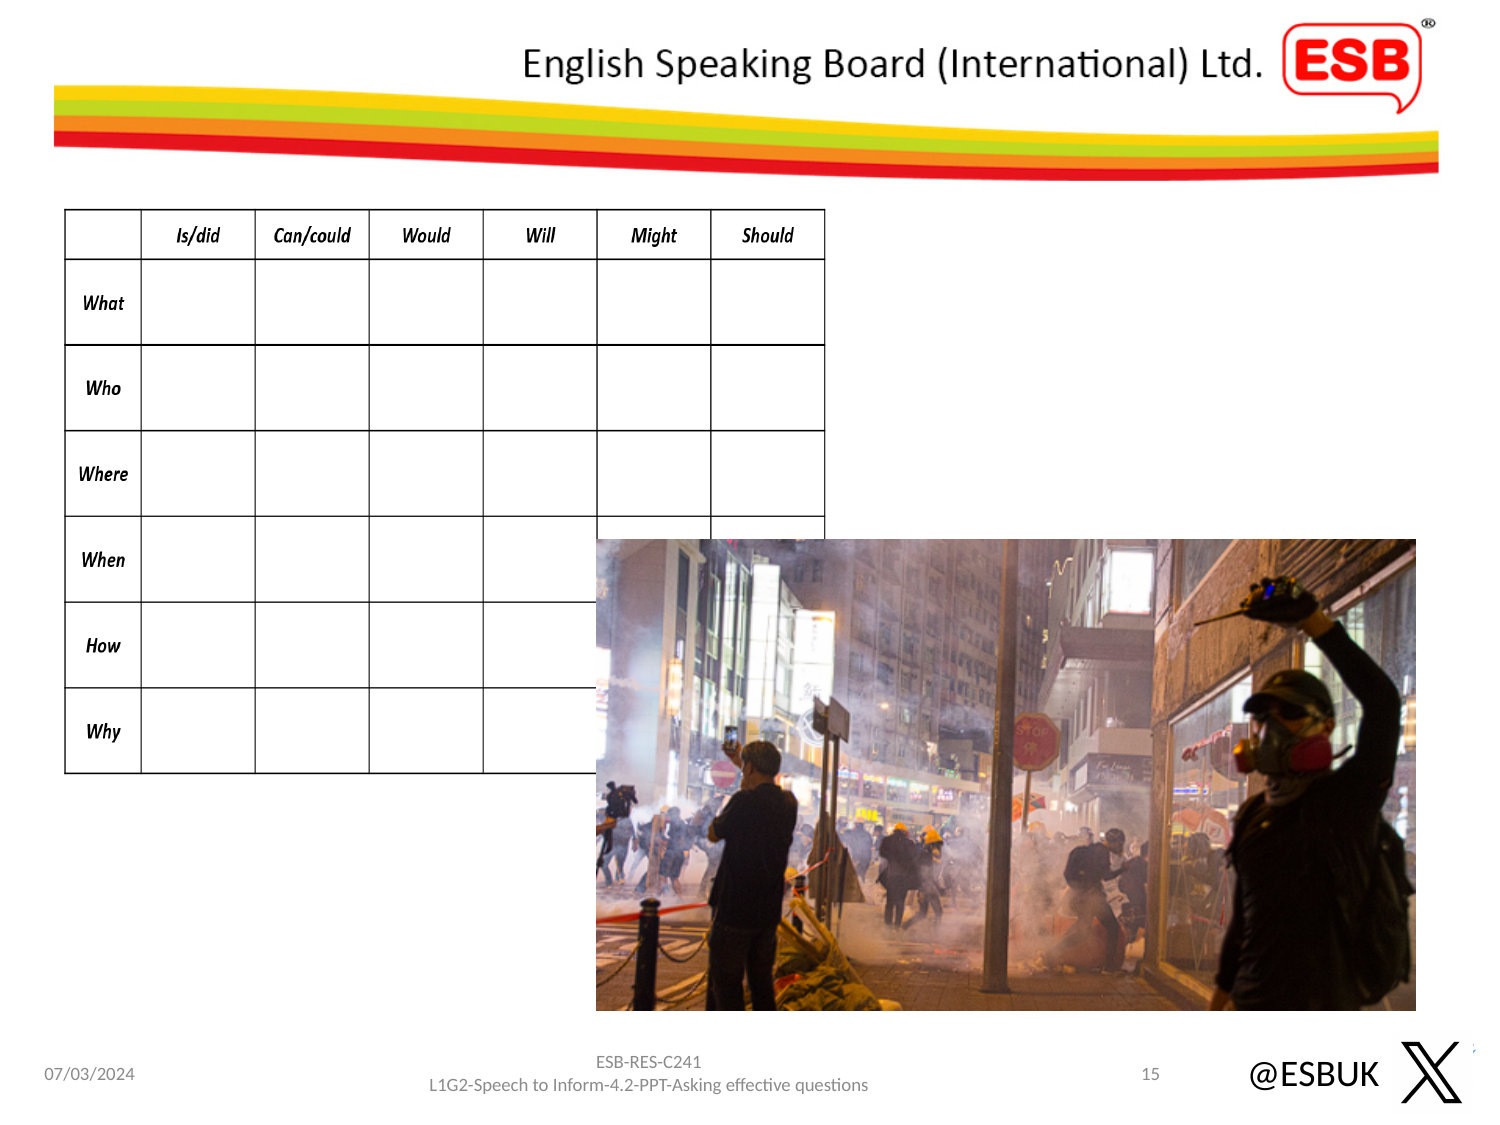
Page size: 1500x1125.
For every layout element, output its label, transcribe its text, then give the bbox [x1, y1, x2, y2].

picture [64, 208, 1416, 1011]
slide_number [29, 1042, 367, 1103]
picture [1393, 1029, 1476, 1116]
footer ESB-RES-C241 L1G2-Speech to Inform-4.2-PPT-Asking effective questions [395, 1042, 902, 1103]
picture [0, 0, 1500, 189]
slide_number 15 [930, 1042, 1176, 1103]
